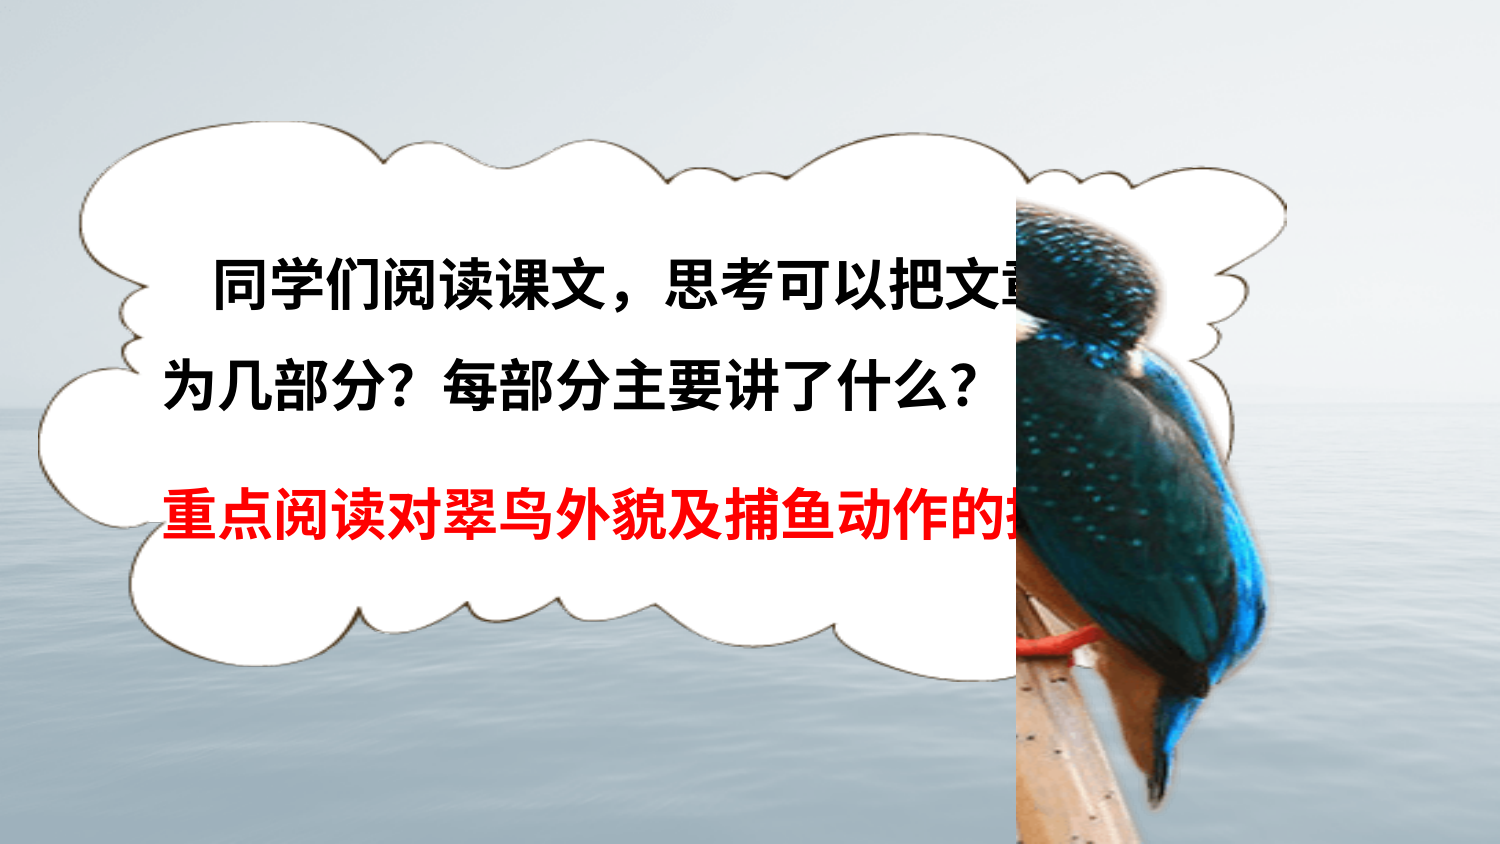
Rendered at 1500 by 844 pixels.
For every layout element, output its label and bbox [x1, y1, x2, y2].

picture [38, 80, 1500, 844]
